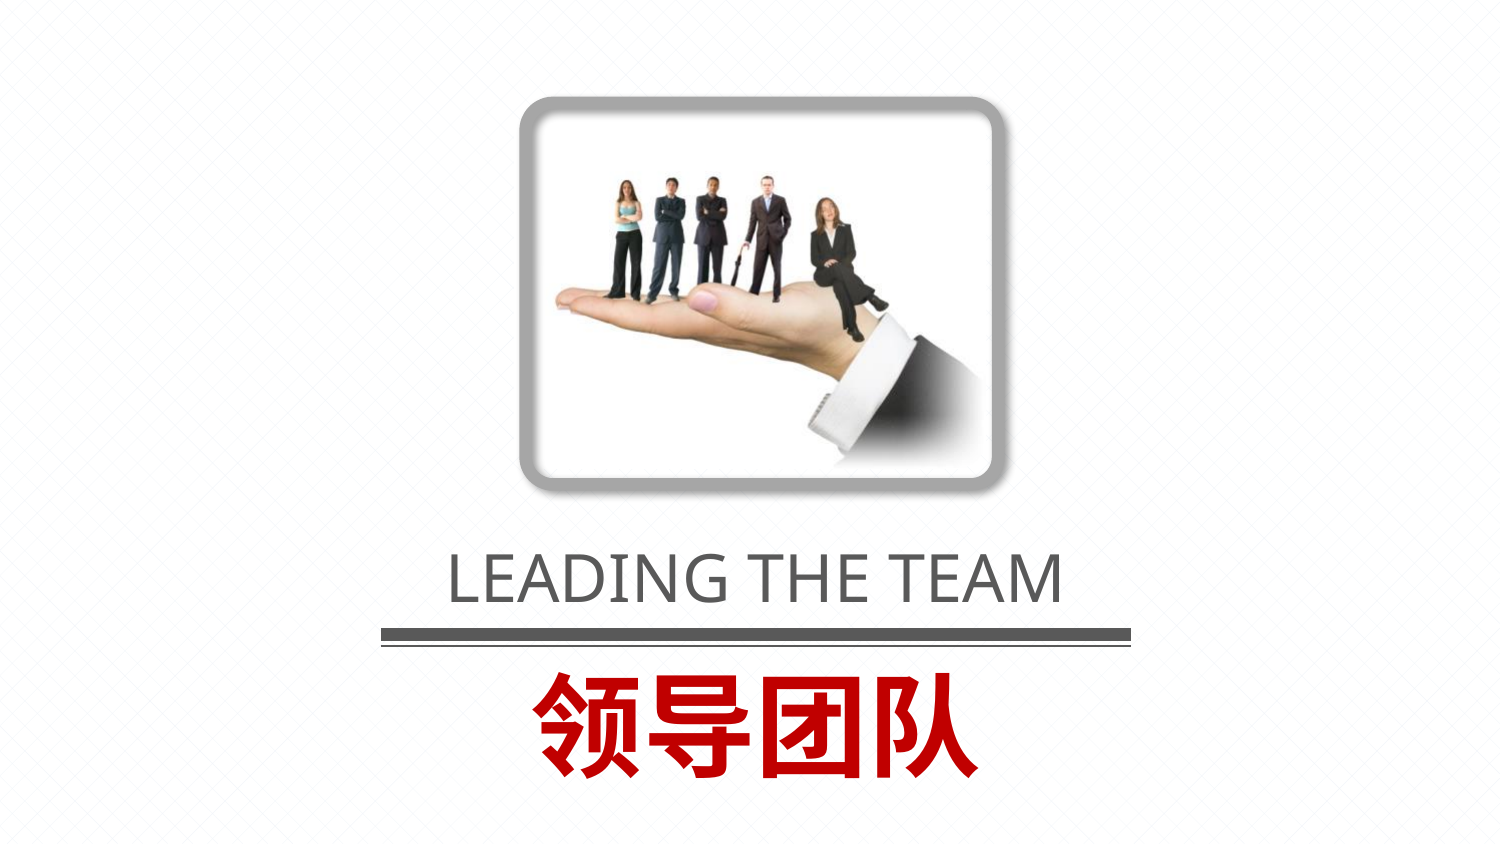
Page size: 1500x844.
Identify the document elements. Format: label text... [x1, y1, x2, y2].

text_box LEADING THE TEAM [336, 528, 1176, 623]
text_box 领导团队 [413, 654, 1099, 799]
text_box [513, 102, 999, 485]
